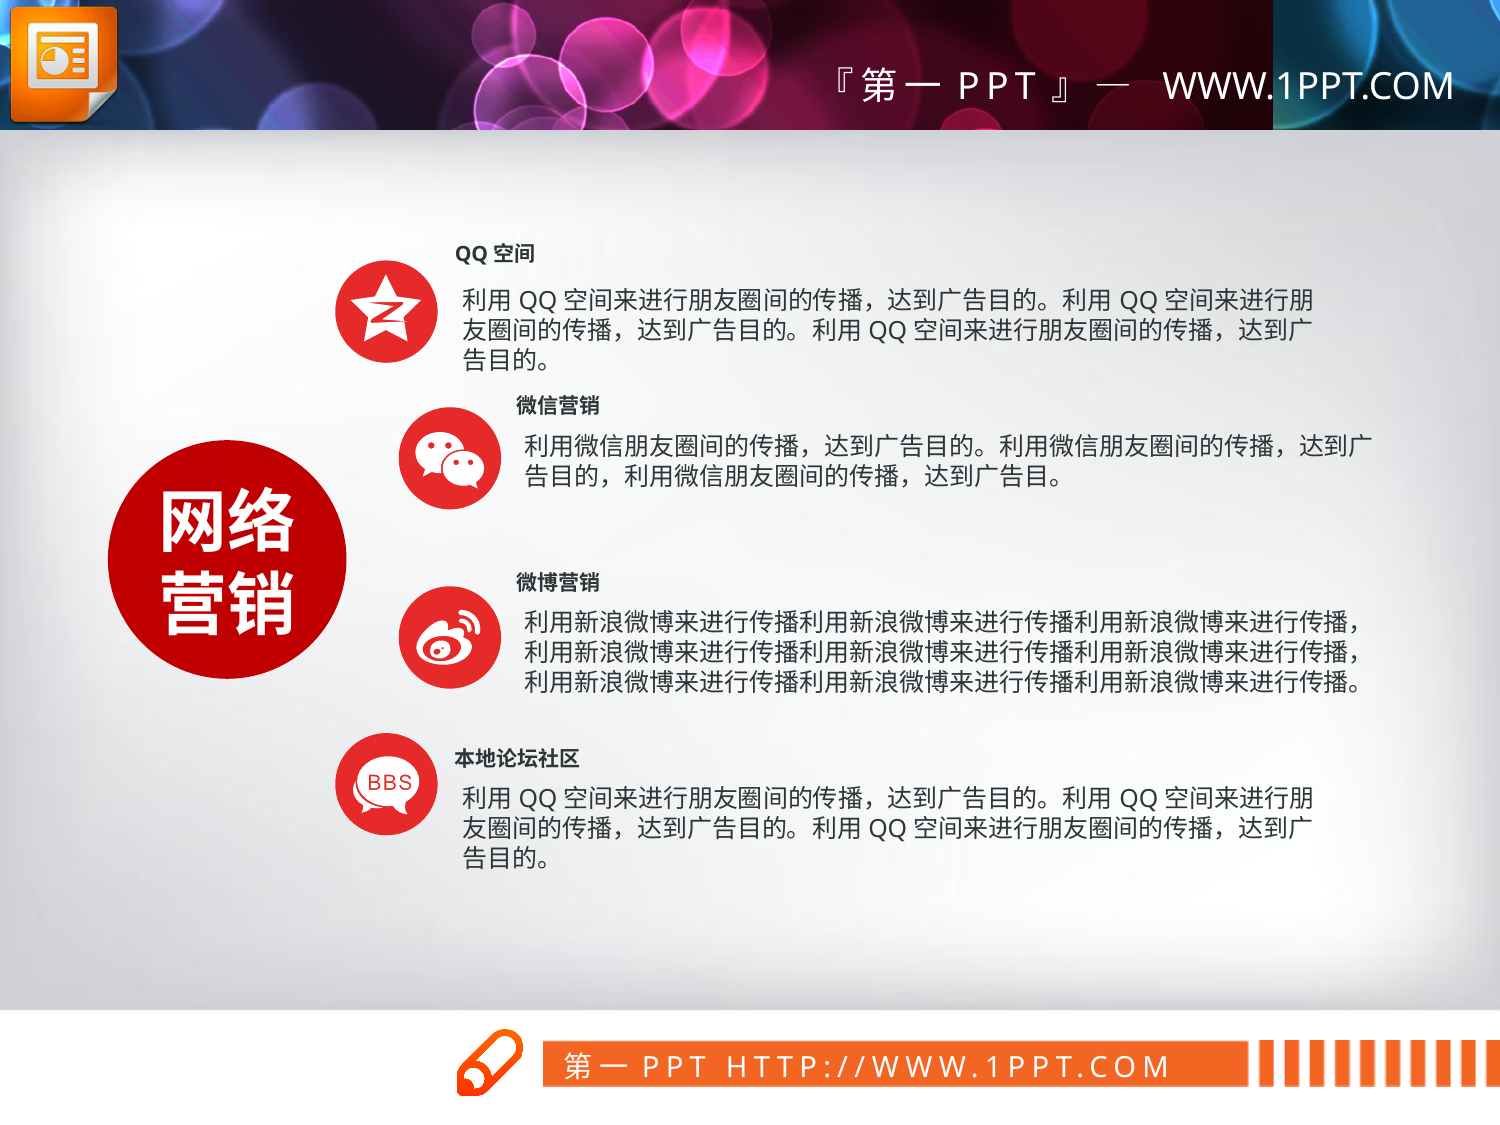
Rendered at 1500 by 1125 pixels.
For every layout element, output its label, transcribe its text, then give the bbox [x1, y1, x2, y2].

text_box 利用新浪微博来进行传播利用新浪微博来进行传播利用新浪微博来进行传播，利用新浪微博来进行传播利用新浪微博来进行传播利用新浪微博来进行传播，利用新浪微博来进行传播利用新浪微博来进行传播利用新浪微博来进行传播。 [509, 599, 1415, 704]
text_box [107, 439, 347, 679]
text_box QQ空间 [440, 232, 686, 273]
text_box 利用微信朋友圈间的传播，达到广告目的。利用微信朋友圈间的传播，达到广告目的，利用微信朋友圈间的传播，达到广告目。 [509, 423, 1415, 498]
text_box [398, 586, 502, 689]
picture [543, 1040, 1500, 1087]
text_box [334, 260, 438, 363]
text_box 本地论坛社区 [441, 737, 686, 778]
text_box 微信营销 [502, 385, 748, 426]
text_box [334, 732, 438, 836]
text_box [398, 406, 502, 510]
text_box 利用QQ空间来进行朋友圈间的传播，达到广告目的。利用QQ空间来进行朋友圈间的传播，达到广告目的。利用QQ空间来进行朋友圈间的传播，达到广告目的。 [447, 775, 1352, 880]
picture [0, 0, 1500, 1012]
text_box 利用QQ空间来进行朋友圈间的传播，达到广告目的。利用QQ空间来进行朋友圈间的传播，达到广告目的。利用QQ空间来进行朋友圈间的传播，达到广告目的。 [447, 276, 1352, 382]
text_box 微博营销 [502, 561, 748, 602]
